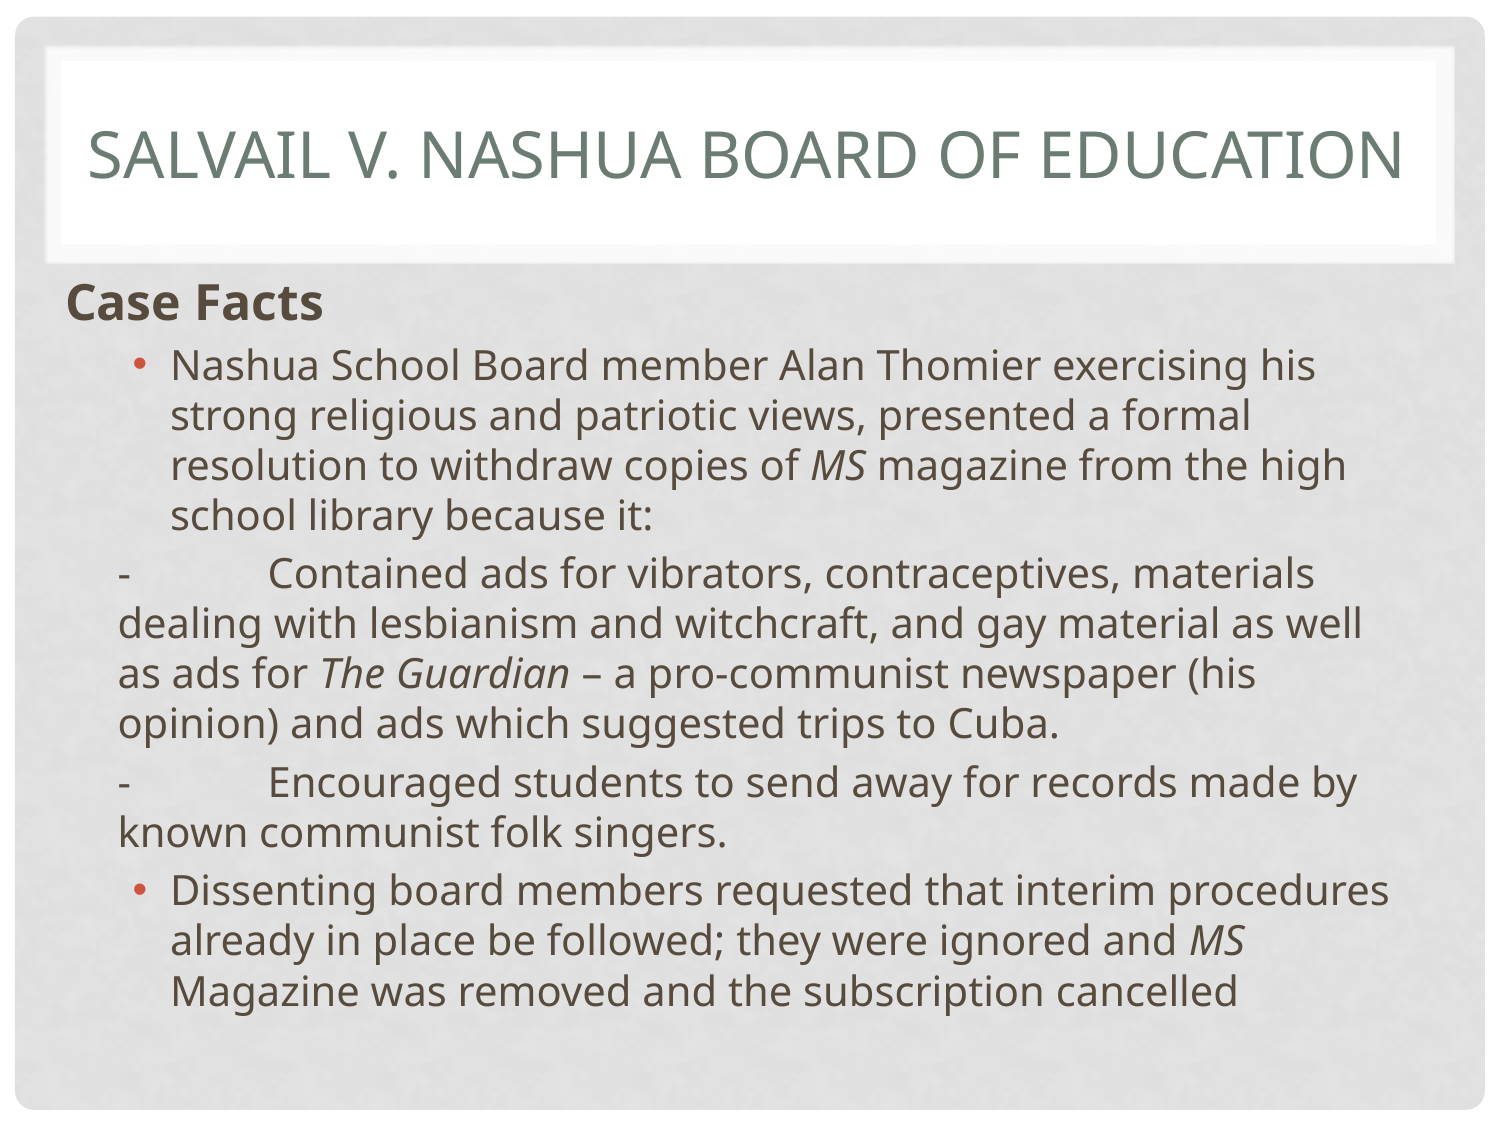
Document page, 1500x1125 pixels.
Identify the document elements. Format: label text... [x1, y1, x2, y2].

list Case Facts Nashua School Board member Alan Thomier exercising his strong religious and patriotic views, presented a formal resolution to withdraw copies of MS magazine from the high school library because it: - Contained ads for vibrators, contraceptives, materials dealing with lesbianism and witchcraft, and gay material as well as ads for The Guardian – a pro-communist newspaper (his opinion) and ads which suggested trips to Cuba. - Encouraged students to send away for records made by known communist folk singers. Dissenting board members requested that interim procedures already in place be followed; they were ignored and MS Magazine was removed and the subscription cancelled [50, 262, 1425, 1075]
title Salvail v. Nashua Board of Education [69, 66, 1425, 238]
